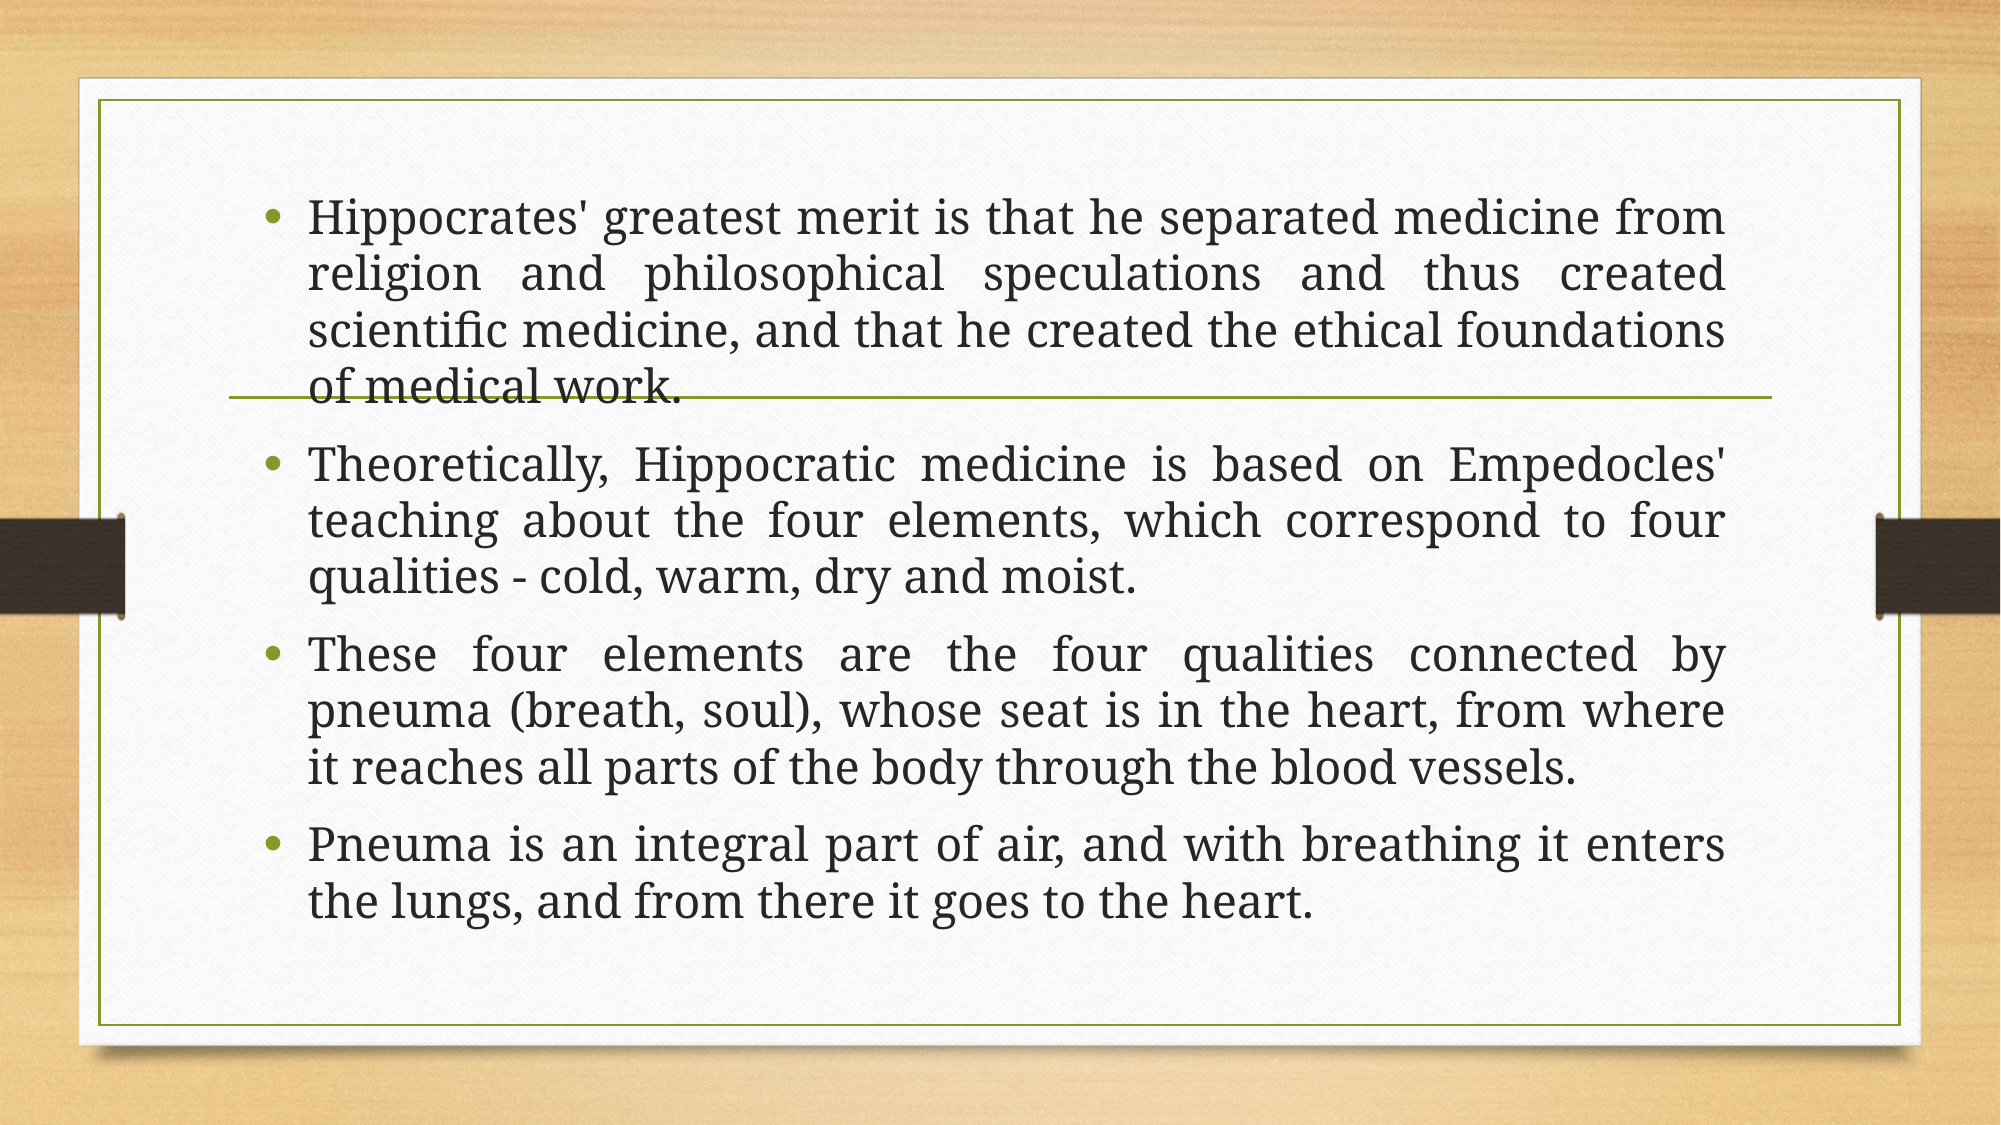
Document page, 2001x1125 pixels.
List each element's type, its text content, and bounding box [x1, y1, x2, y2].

picture [0, 0, 2001, 1125]
list Hippocrates' greatest merit is that he separated medicine from religion and philosophical speculations and thus created scientific medicine, and that he created the ethical foundations of medical work. Theoretically, Hippocratic medicine is based on Empedocles' teaching about the four elements, which correspond to four qualities - cold, warm, dry and moist. These four elements are the four qualities connected by pneuma (breath, soul), whose seat is in the heart, from where it reaches all parts of the body through the blood vessels. Pneuma is an integral part of air, and with breathing it enters the lungs, and from there it goes to the heart. [248, 179, 1743, 948]
